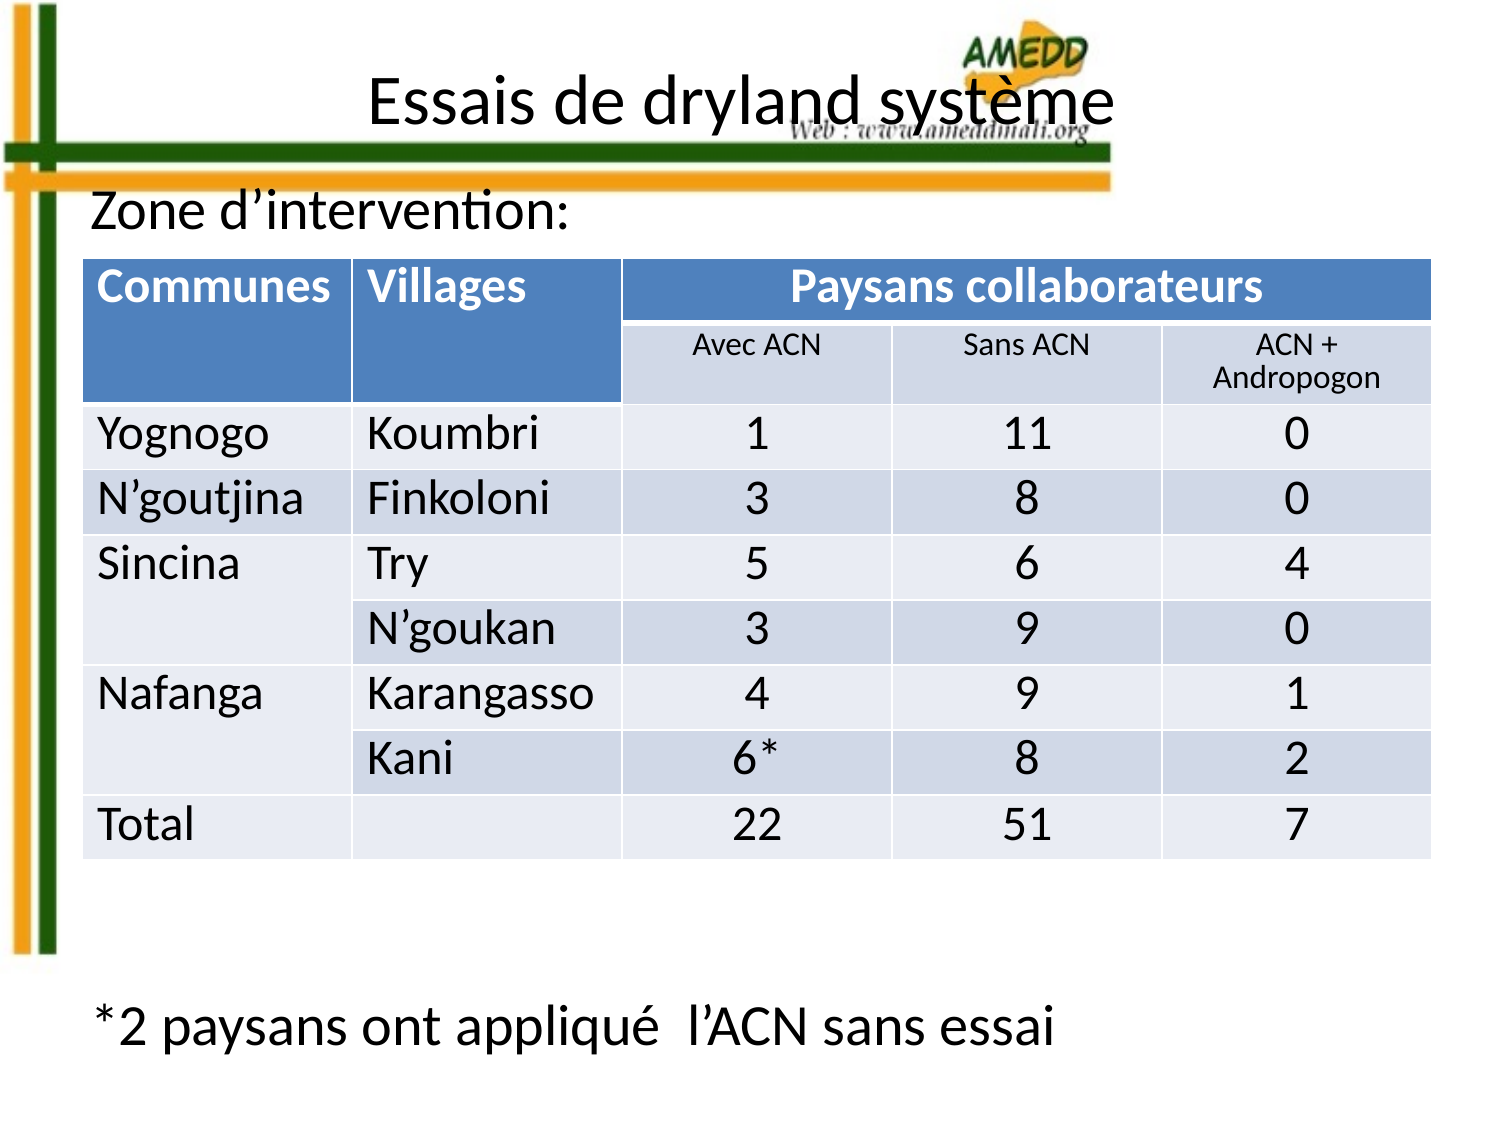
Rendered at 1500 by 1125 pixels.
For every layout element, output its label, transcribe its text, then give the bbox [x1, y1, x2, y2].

table_cell Koumbri [353, 407, 621, 469]
table_cell Avec ACN [623, 326, 891, 404]
list Zone d’intervention: *2 paysans ont appliqué l’ACN sans essai [75, 164, 1425, 1125]
table_cell [353, 796, 621, 859]
table_cell Total [83, 796, 351, 859]
table_cell 8 [893, 731, 1161, 794]
table_cell Yognogo [83, 407, 351, 469]
table_cell 3 [623, 601, 891, 664]
table_cell 4 [623, 666, 891, 729]
table_header Communes [83, 259, 351, 402]
table_cell 4 [1163, 536, 1431, 599]
table_header Paysans collaborateurs [623, 259, 1431, 320]
table_cell 1 [623, 405, 891, 469]
table_cell 6* [623, 731, 891, 794]
table_cell Sincina [83, 536, 351, 664]
table_cell 0 [1163, 470, 1431, 534]
picture [0, 0, 1500, 1125]
table_cell 3 [623, 470, 891, 534]
table_cell 11 [893, 405, 1161, 469]
table_cell Finkoloni [353, 470, 621, 534]
table_cell 51 [893, 796, 1161, 859]
table_cell 6 [893, 536, 1161, 599]
table_cell Karangasso [353, 666, 621, 729]
table_cell 2 [1163, 731, 1431, 794]
table_cell Try [353, 536, 621, 599]
table_cell ACN + Andropogon [1163, 326, 1431, 404]
table_cell 1 [1163, 666, 1431, 729]
table_cell 5 [623, 536, 891, 599]
table_cell 0 [1163, 405, 1431, 469]
table_cell 9 [893, 666, 1161, 729]
table_cell 9 [893, 601, 1161, 664]
table_cell 8 [893, 470, 1161, 534]
table_cell 0 [1163, 601, 1431, 664]
title Essais de dryland système [75, 45, 1425, 164]
table_cell N’goukan [353, 601, 621, 664]
table_cell Nafanga [83, 666, 351, 794]
table_cell 22 [623, 796, 891, 859]
table_cell 7 [1163, 796, 1431, 859]
table_cell Kani [353, 731, 621, 794]
table_header Villages [353, 259, 621, 402]
table_cell N’goutjina [83, 470, 351, 534]
table_cell Sans ACN [893, 326, 1161, 404]
